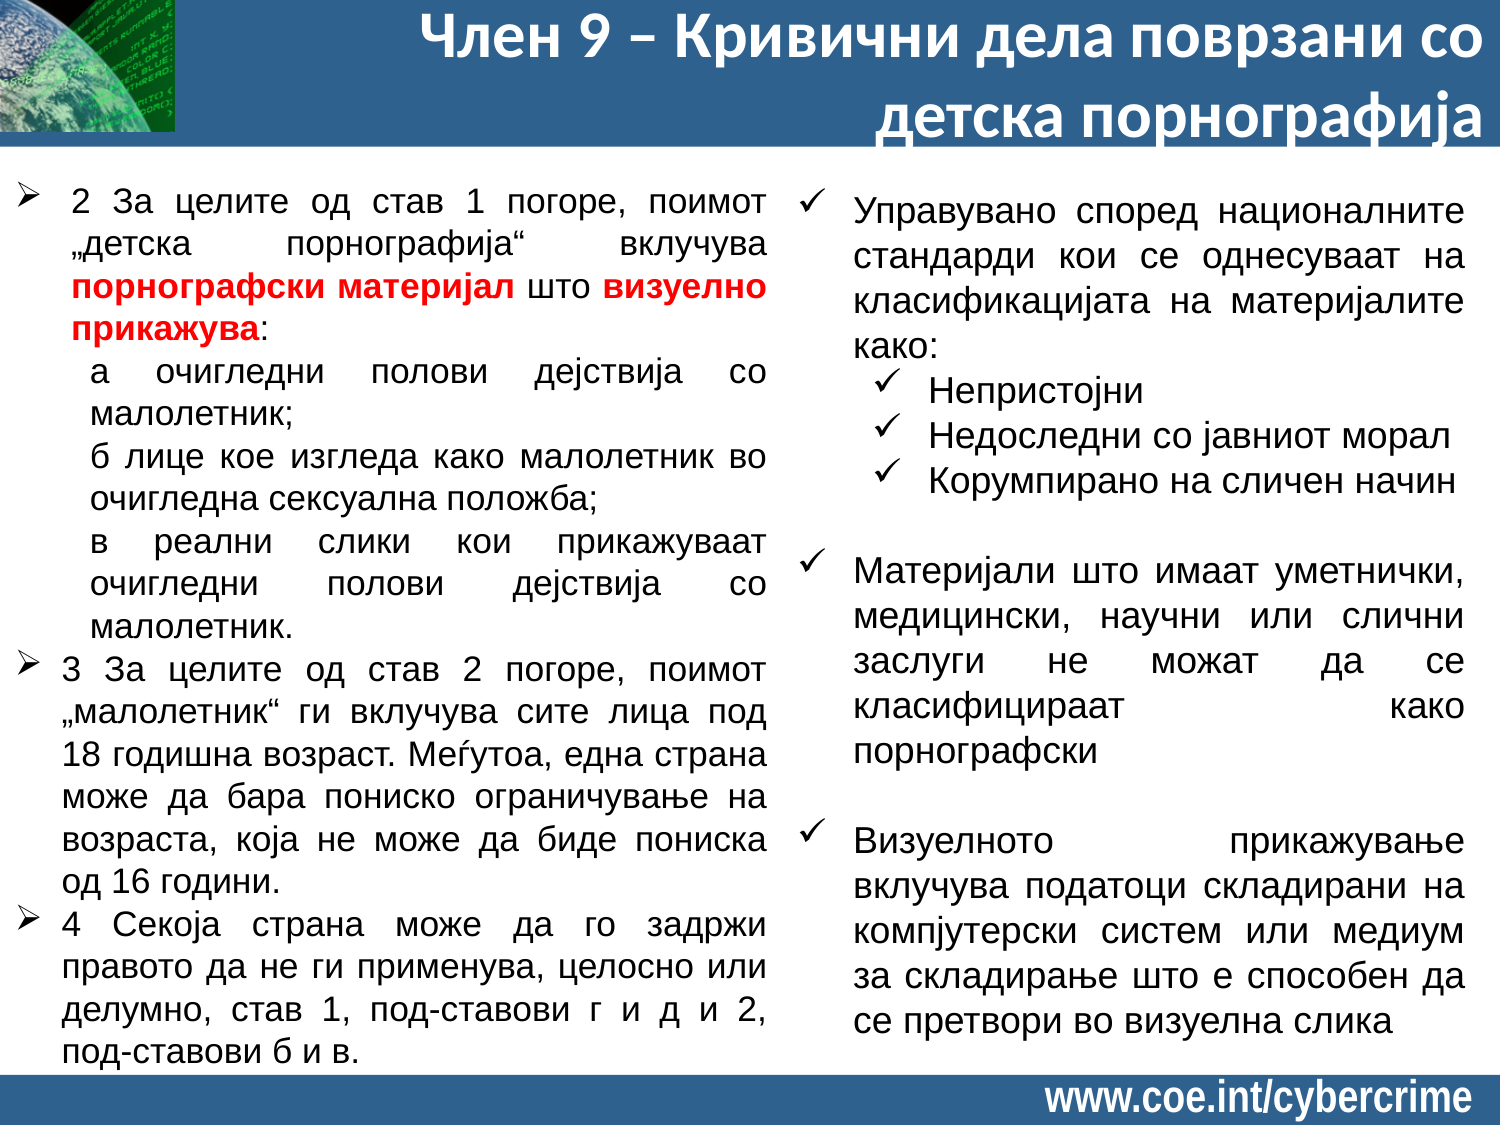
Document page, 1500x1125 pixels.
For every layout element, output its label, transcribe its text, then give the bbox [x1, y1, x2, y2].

picture [0, 0, 175, 132]
text_box [0, 1073, 1030, 1125]
text_box Член 9 – Кривични дела поврзани со детска порнографија [0, 0, 1500, 149]
text_box 2 За целите од став 1 погоре, поимот „детска порнографија“ вклучува порнографски материјал што визуелно прикажува: а очигледни полови дејствија со малолетник; б лице кое изгледа како малолетник во очигледна сексуална положба; в реални слики кои прикажуваат очигледни полови дејствија со малолетник. 3 За целите од став 2 погоре, поимот „малолетник“ ги вклучува сите лица под 18 годишна возраст. Меѓутоа, една страна може да бара пониско ограничување на возраста, која не може да биде пониска од 16 години. 4 Секоја страна може да го задржи правото да не ги применува, целосно или делумно, став 1, под-ставови г и д и 2, под-ставови б и в. [0, 170, 783, 1079]
text_box www.coe.int/cybercrime [1030, 1059, 1500, 1125]
text_box Управувано според националните стандарди кои се однесуваат на класификацијата на материјалите како: Непристојни Недоследни со јавниот морал Корумпирано на сличен начин Материјали што имаат уметнички, медицински, научни или слични заслуги не можат да се класифицираат како порнографски Визуелното прикажување вклучува податоци складирани на компјутерски систем или медиум за складирање што е способен да се претвори во визуелна слика [782, 178, 1480, 1049]
